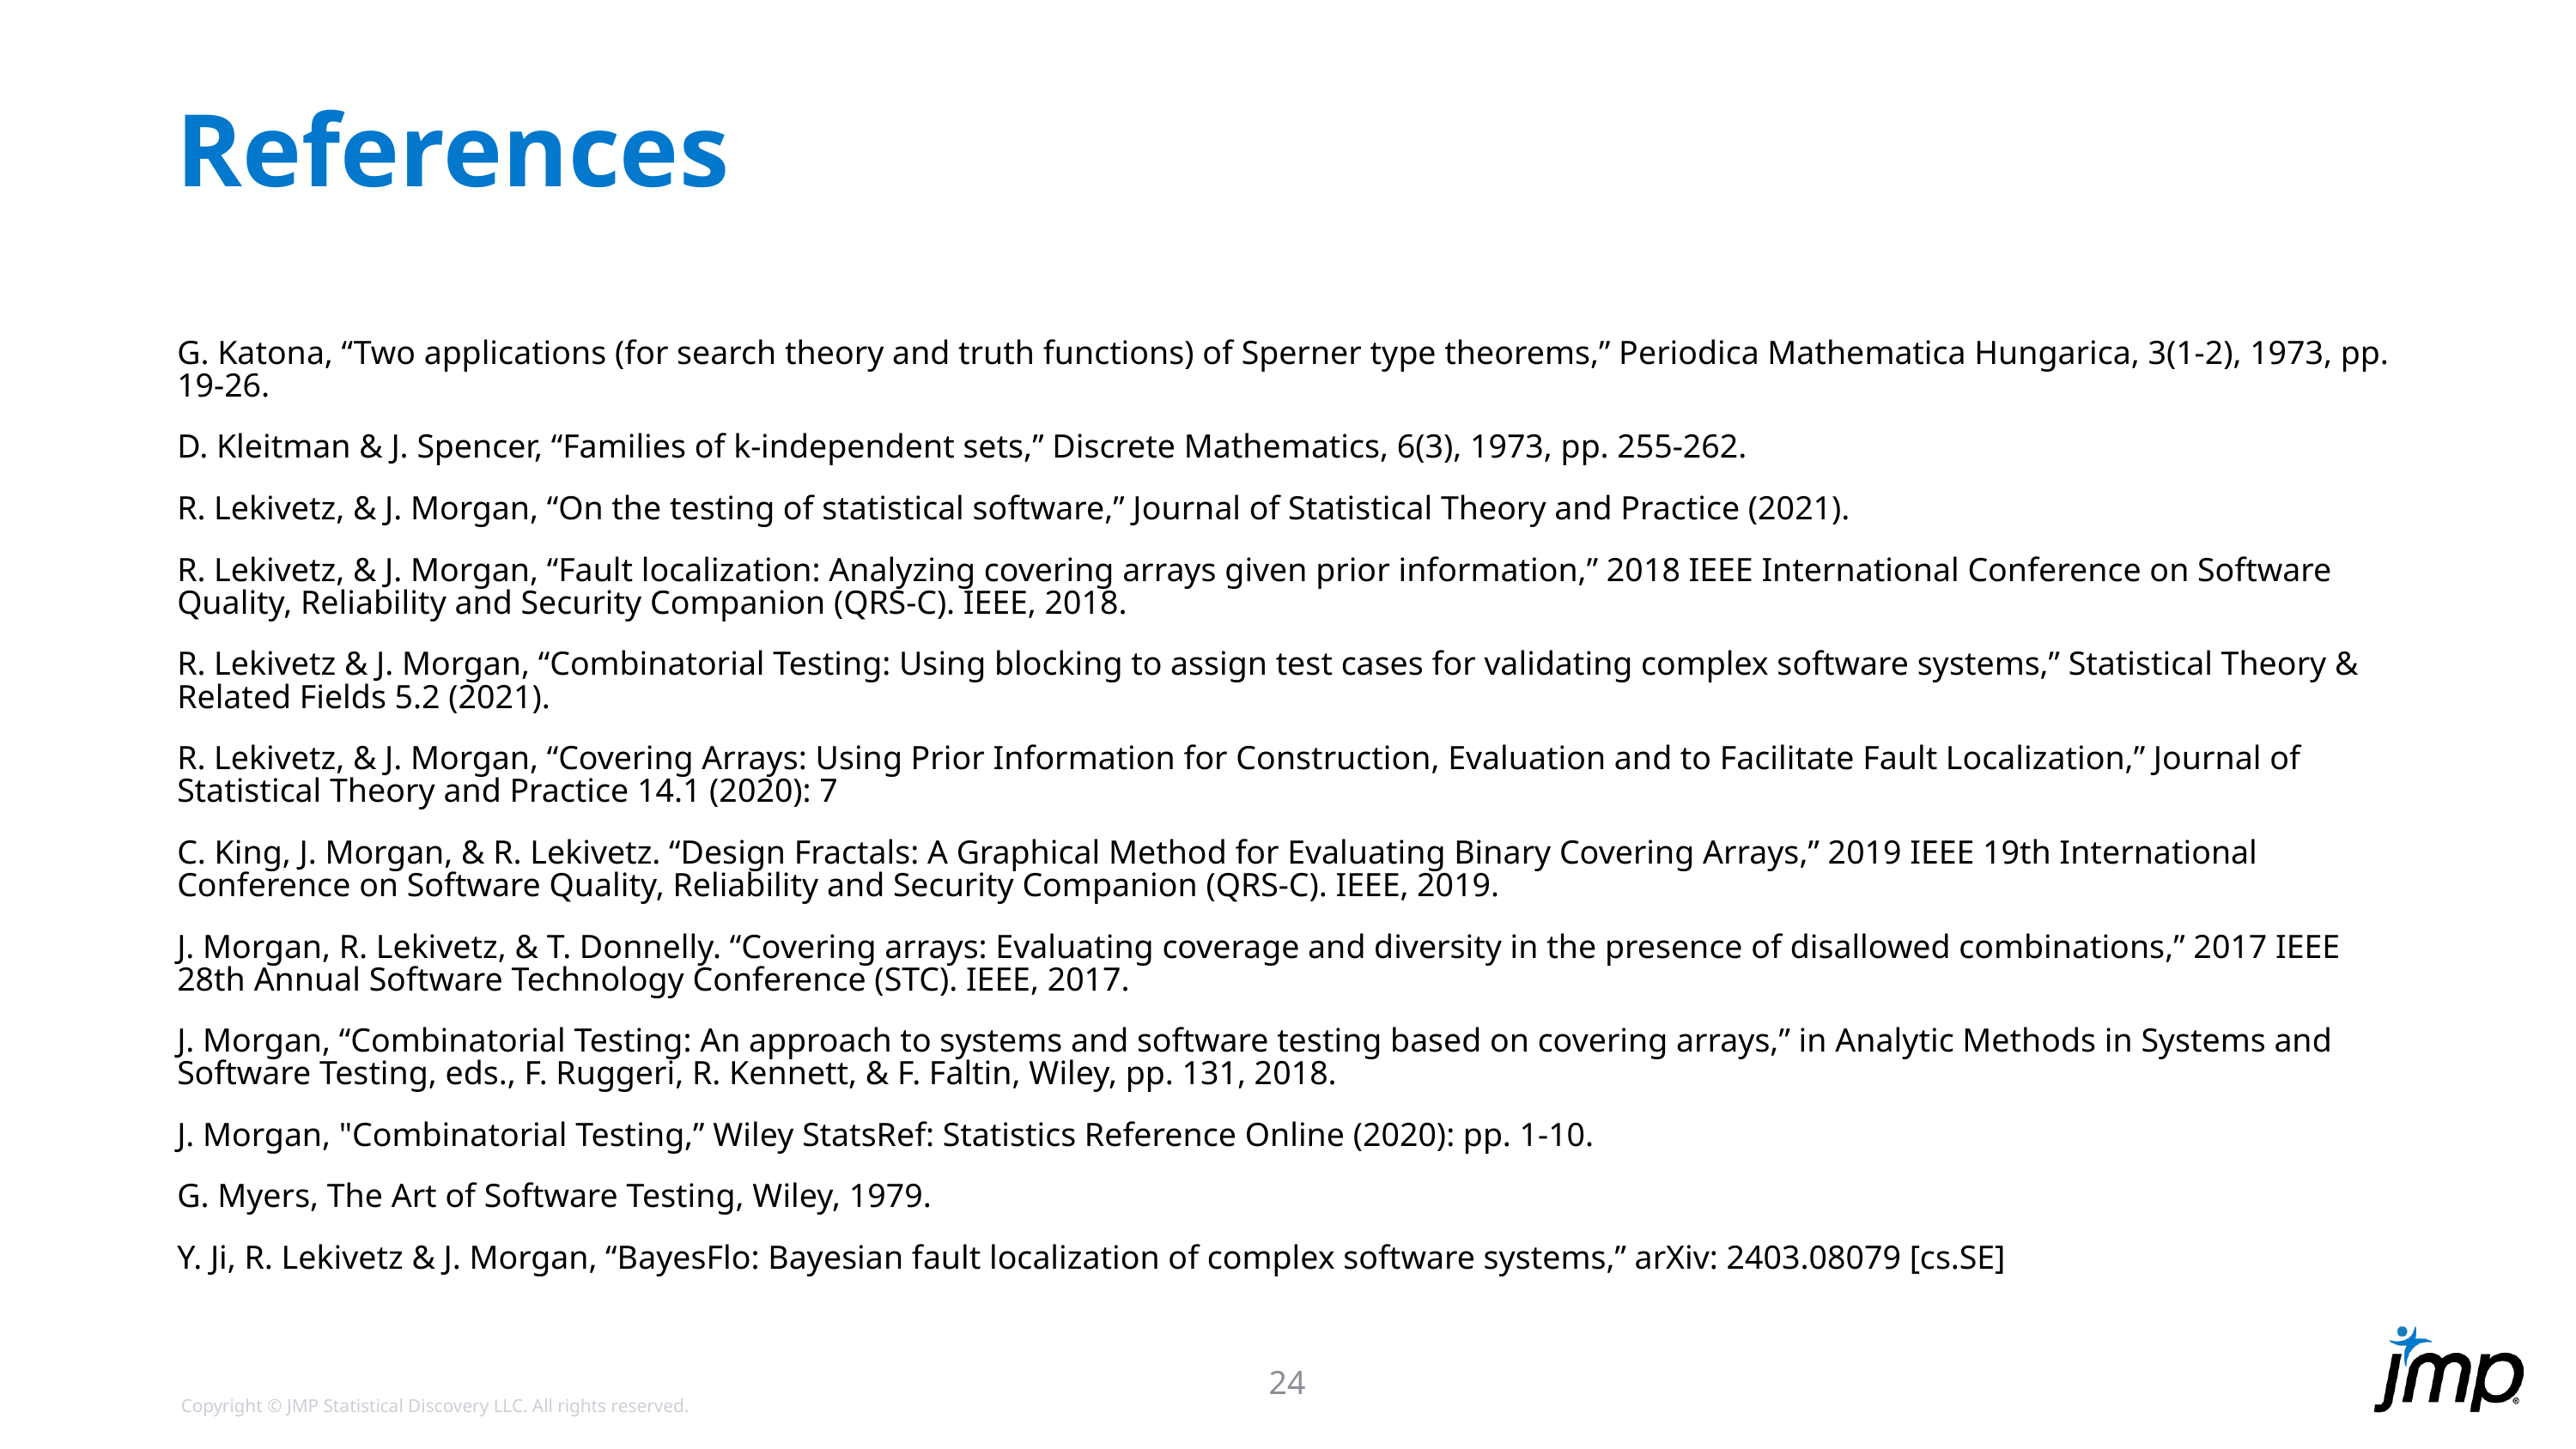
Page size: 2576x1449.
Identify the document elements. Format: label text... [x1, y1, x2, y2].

list G. Katona, “Two applications (for search theory and truth functions) of Sperner type theorems,” Periodica Mathematica Hungarica, 3(1-2), 1973, pp. 19-26. D. Kleitman & J. Spencer, “Families of k-independent sets,” Discrete Mathematics, 6(3), 1973, pp. 255-262. R. Lekivetz, & J. Morgan, “On the testing of statistical software,” Journal of Statistical Theory and Practice (2021). R. Lekivetz, & J. Morgan, “Fault localization: Analyzing covering arrays given prior information,” 2018 IEEE International Conference on Software Quality, Reliability and Security Companion (QRS-C). IEEE, 2018. R. Lekivetz & J. Morgan, “Combinatorial Testing: Using blocking to assign test cases for validating complex software systems,” Statistical Theory & Related Fields 5.2 (2021). R. Lekivetz, & J. Morgan, “Covering Arrays: Using Prior Information for Construction, Evaluation and to Facilitate Fault Localization,” Journal of Statistical Theory and Practice 14.1 (2020): 7 C. King, J. Morgan, & R. Lekivetz. “Design Fractals: A Graphical Method for Evaluating Binary Covering Arrays,” 2019 IEEE 19th International Conference on Software Quality, Reliability and Security Companion (QRS-C). IEEE, 2019. J. Morgan, R. Lekivetz, & T. Donnelly. “Covering arrays: Evaluating coverage and diversity in the presence of disallowed combinations,” 2017 IEEE 28th Annual Software Technology Conference (STC). IEEE, 2017. J. Morgan, “Combinatorial Testing: An approach to systems and software testing based on covering arrays,” in Analytic Methods in Systems and Software Testing, eds., F. Ruggeri, R. Kennett, & F. Faltin, Wiley, pp. 131, 2018. J. Morgan, "Combinatorial Testing,” Wiley StatsRef: Statistics Reference Online (2020): pp. 1-10. G. Myers, The Art of Software Testing, Wiley, 1979. Y. Ji, R. Lekivetz & J. Morgan, “BayesFlo: Bayesian fault localization of complex software systems,” arXiv: 2403.08079 [cs.SE] [177, 337, 2399, 1305]
slide_number 24 [997, 1345, 1577, 1423]
title References [176, 100, 2398, 209]
picture [2370, 1322, 2526, 1416]
